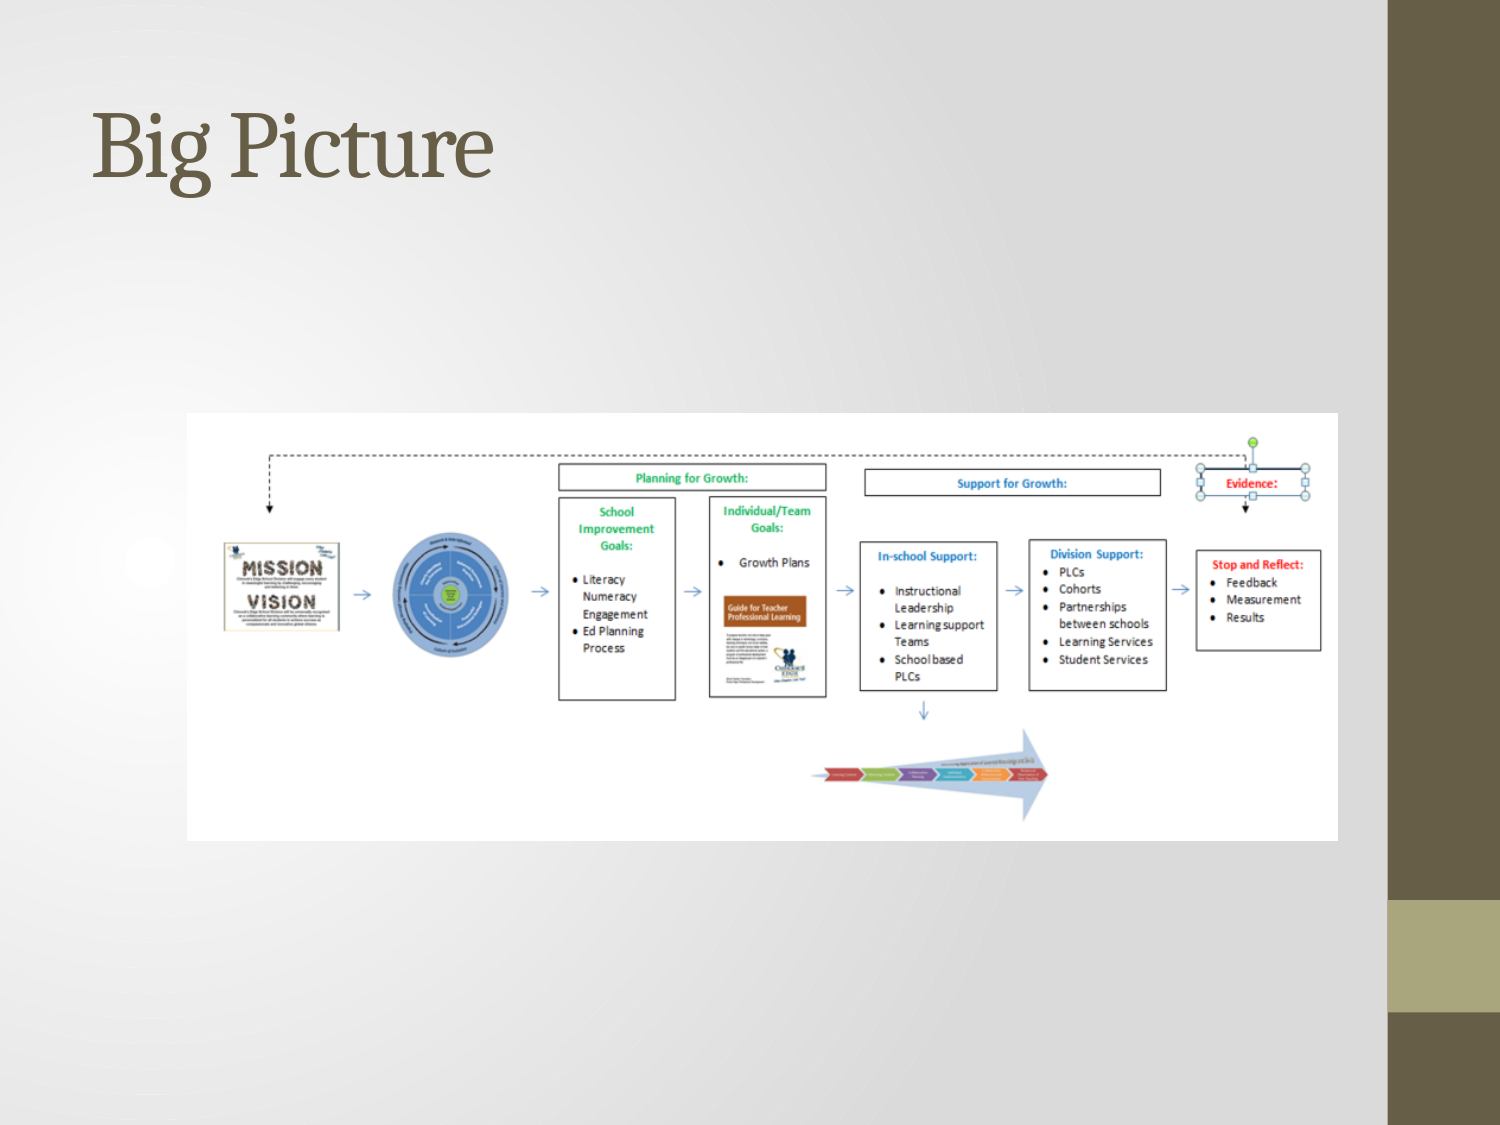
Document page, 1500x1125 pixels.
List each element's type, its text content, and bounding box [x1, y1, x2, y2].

picture [186, 412, 1338, 841]
title Big Picture [75, 45, 1325, 233]
